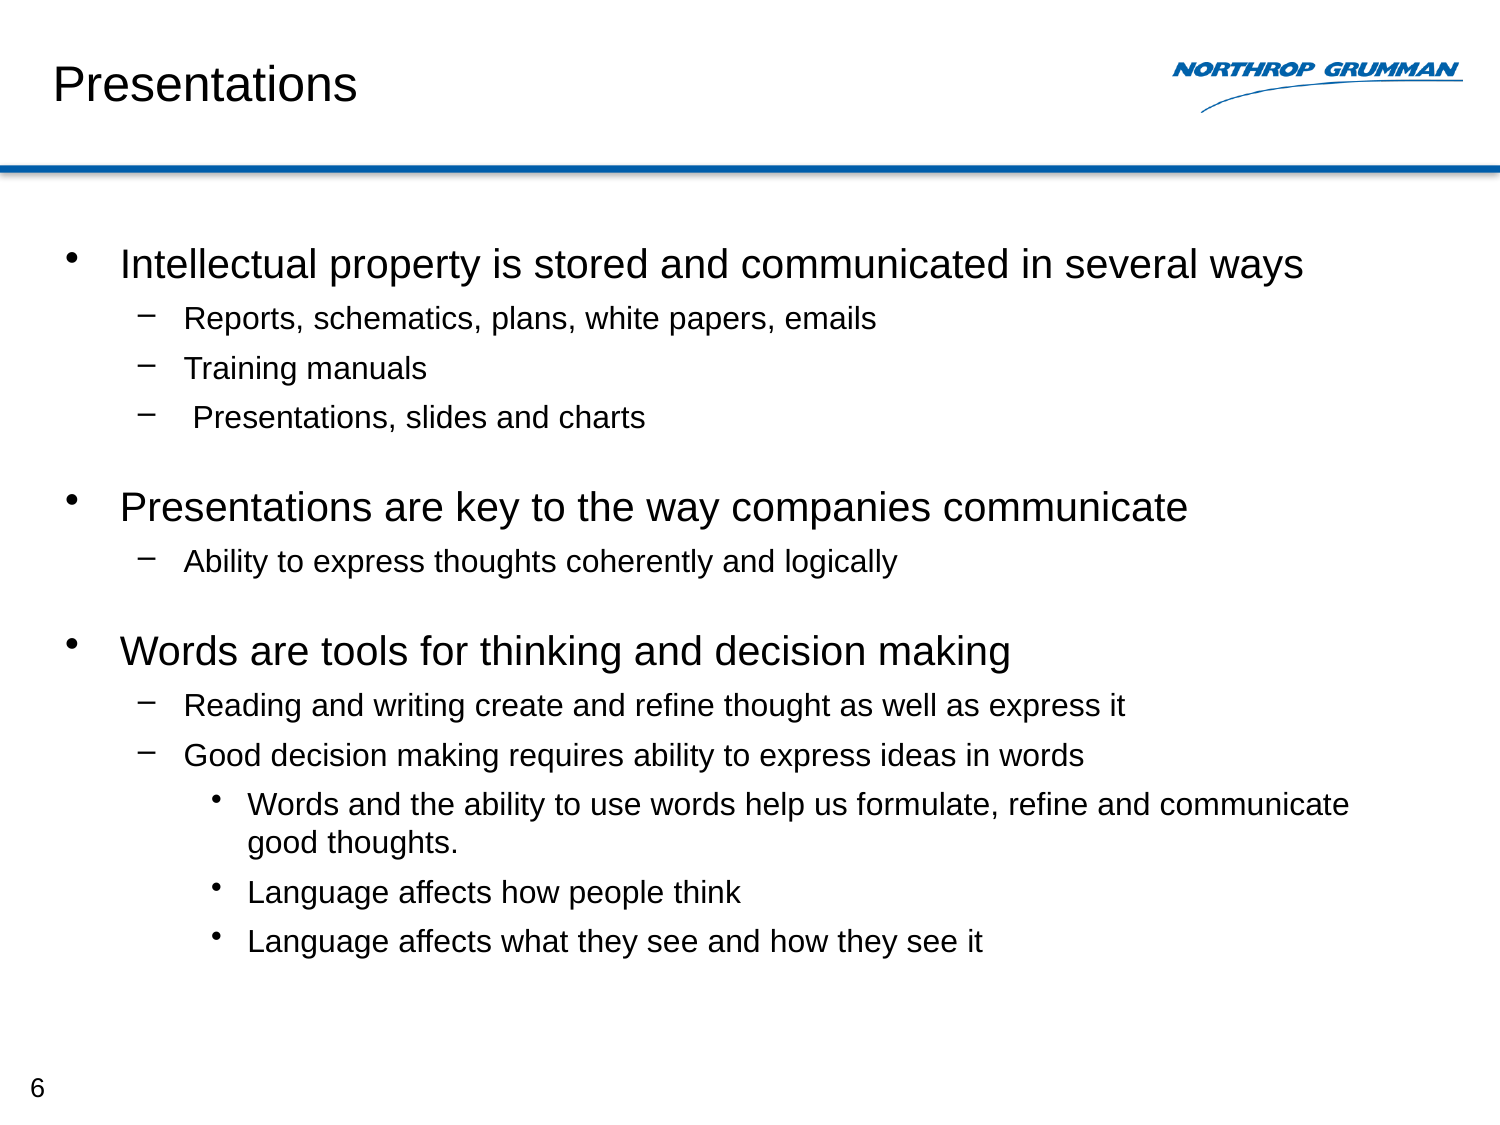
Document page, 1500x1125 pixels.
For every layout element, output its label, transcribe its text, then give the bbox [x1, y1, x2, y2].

list Intellectual property is stored and communicated in several ways Reports, schematics, plans, white papers, emails Training manuals Presentations, slides and charts Presentations are key to the way companies communicate Ability to express thoughts coherently and logically Words are tools for thinking and decision making Reading and writing create and refine thought as well as express it Good decision making requires ability to express ideas in words Words and the ability to use words help us formulate, refine and communicate good thoughts. Language affects how people think Language affects what they see and how they see it [49, 229, 1426, 973]
slide_number 6 [4, 1062, 71, 1112]
picture [1172, 62, 1463, 113]
title Presentations [37, 12, 1138, 151]
